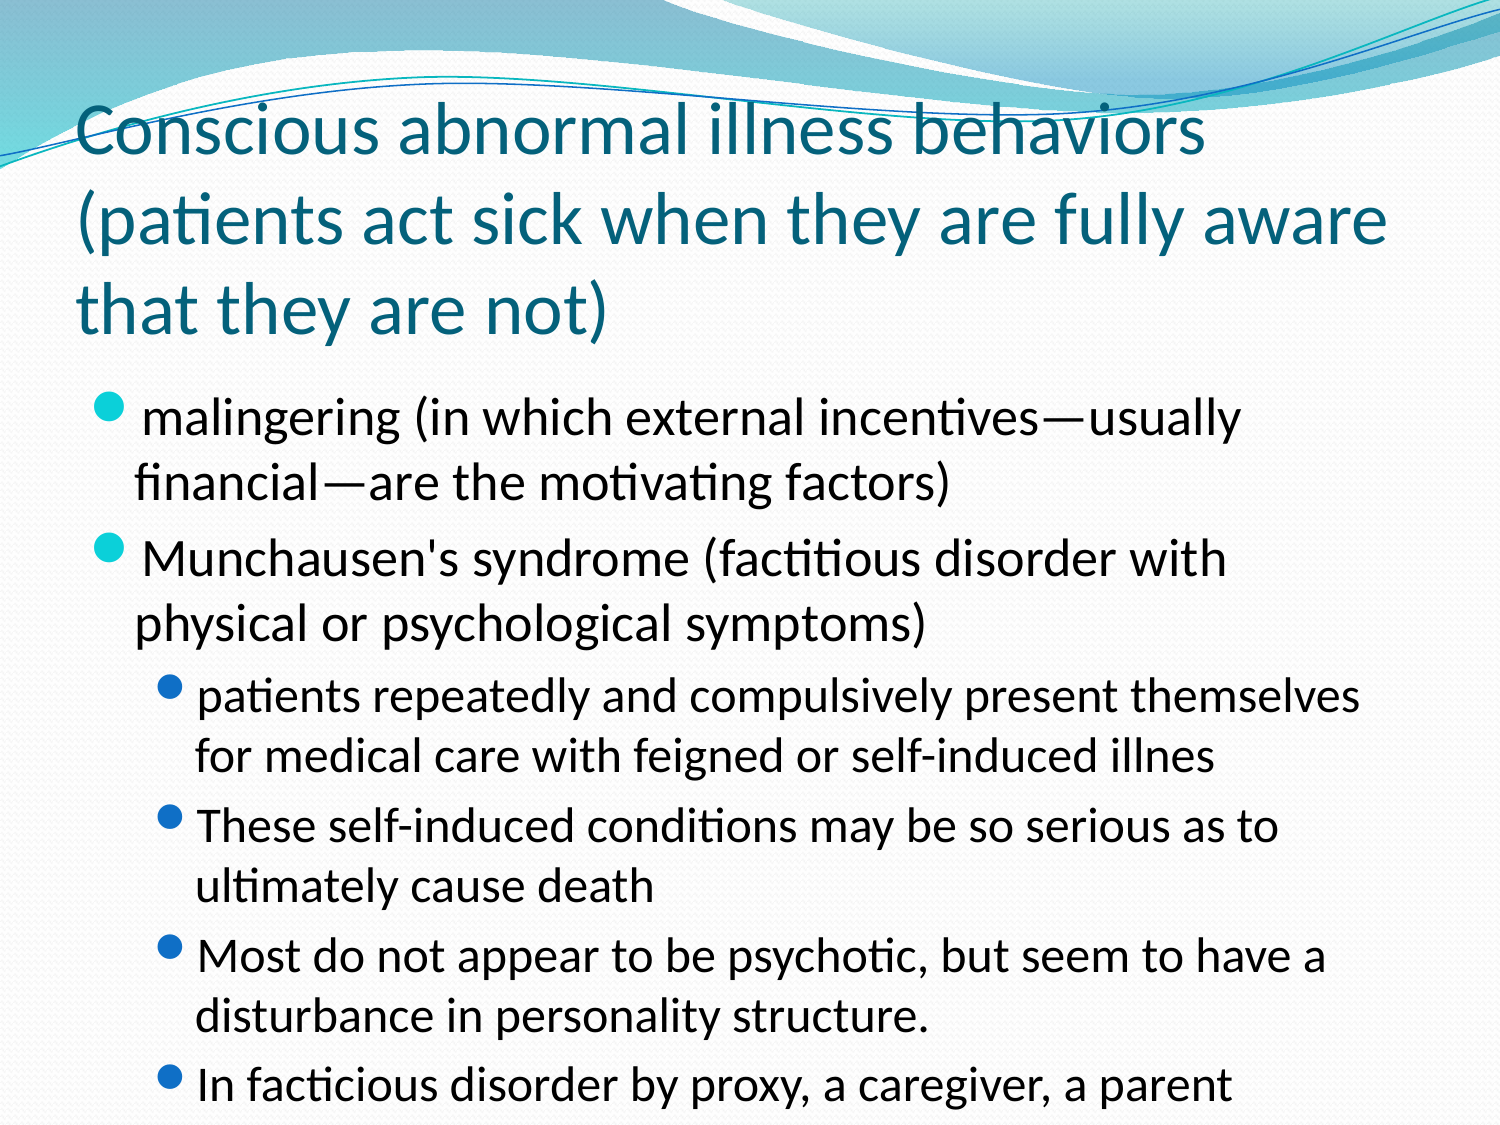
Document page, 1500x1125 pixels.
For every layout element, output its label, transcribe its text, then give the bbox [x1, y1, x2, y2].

title Conscious abnormal illness behaviors (patients act sick when they are fully aware that they are not) [75, 54, 1425, 350]
list malingering (in which external incentives—usually financial—are the motivating factors) Munchausen's syndrome (factitious disorder with physical or psychological symptoms) patients repeatedly and compulsively present themselves for medical care with feigned or self-induced illnes These self-induced conditions may be so serious as to ultimately cause death Most do not appear to be psychotic, but seem to have a disturbance in personality structure. In facticious disorder by proxy, a caregiver, a parent [75, 373, 1425, 1125]
